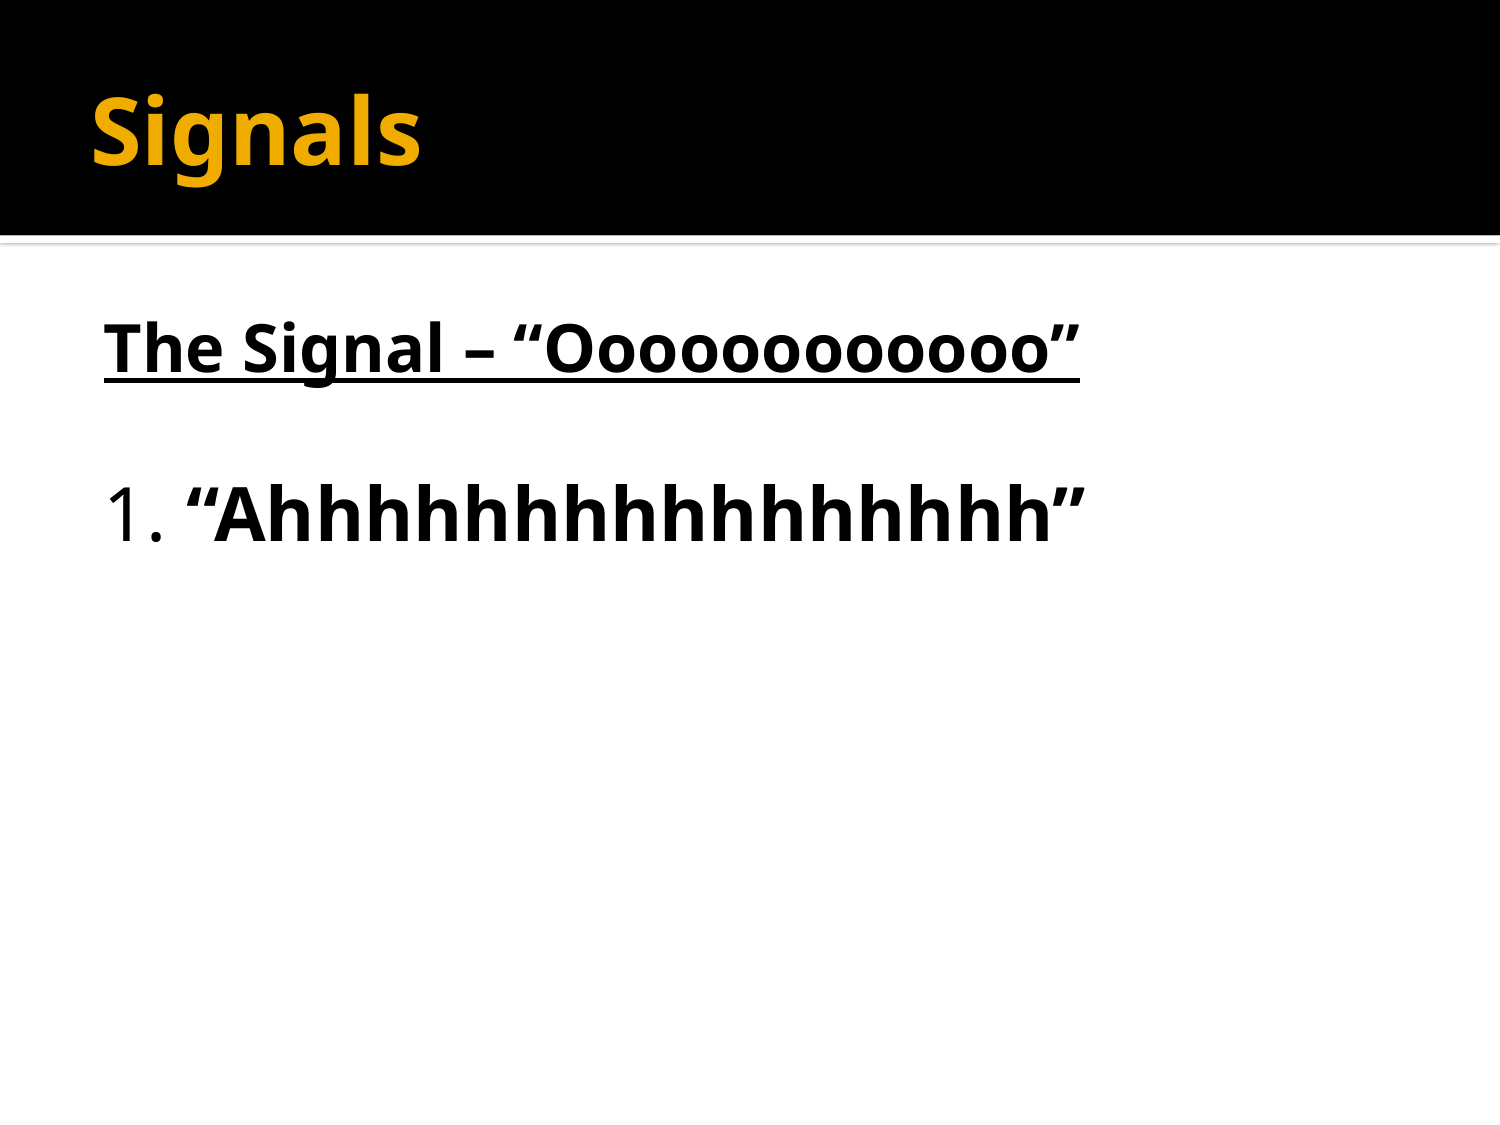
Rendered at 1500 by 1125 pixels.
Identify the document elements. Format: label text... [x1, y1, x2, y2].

title Signals [75, 25, 1425, 231]
list The Signal – “Oooooooooooo” 1. “Ahhhhhhhhhhhhhhhh” [75, 291, 1425, 1050]
